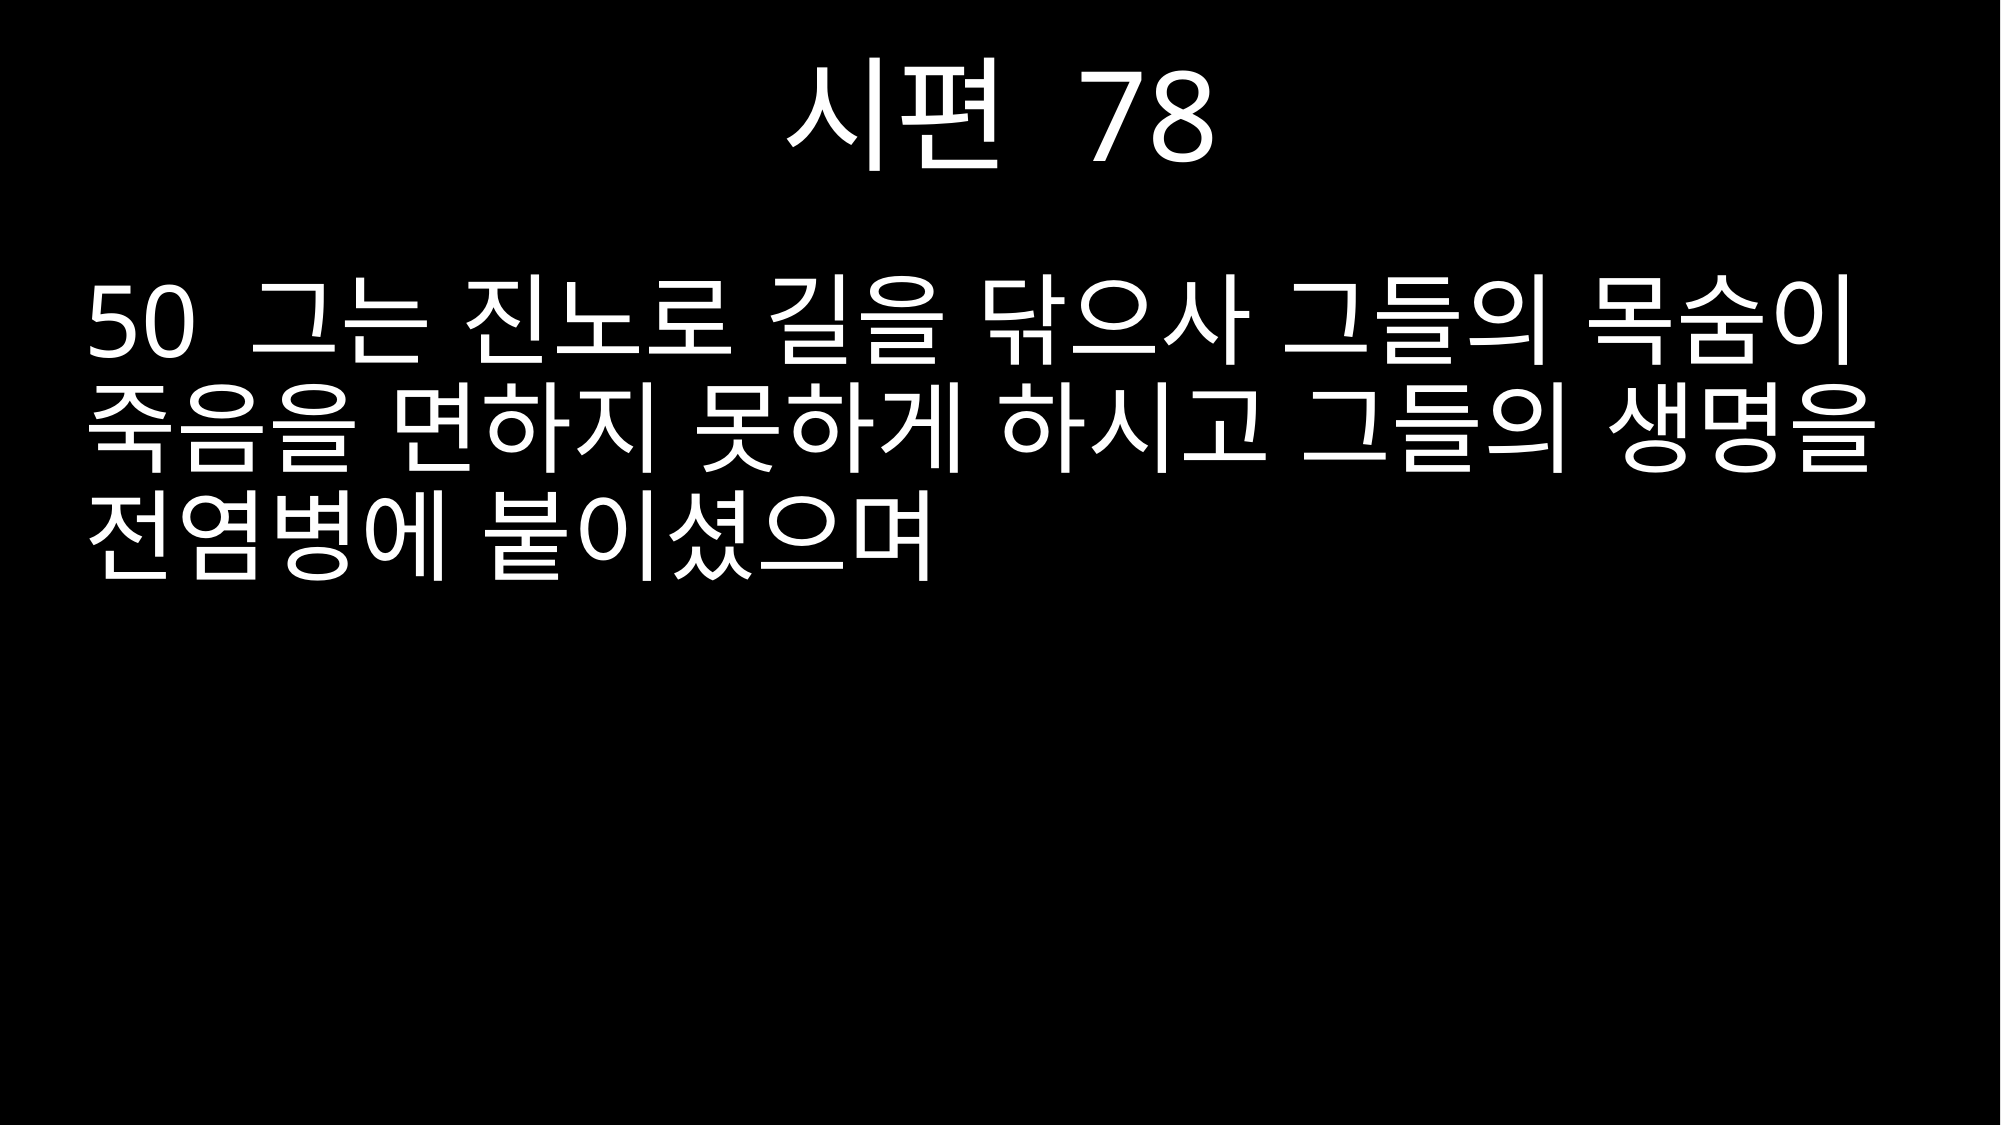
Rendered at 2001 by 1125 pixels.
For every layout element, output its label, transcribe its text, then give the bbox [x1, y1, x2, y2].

footer 시편 78 [0, 32, 2000, 192]
picture [0, 0, 2001, 1125]
list 50 그는 진노로 길을 닦으사 그들의 목숨이 죽음을 면하지 못하게 하시고 그들의 생명을 전염병에 붙이셨으며 [69, 263, 1953, 423]
